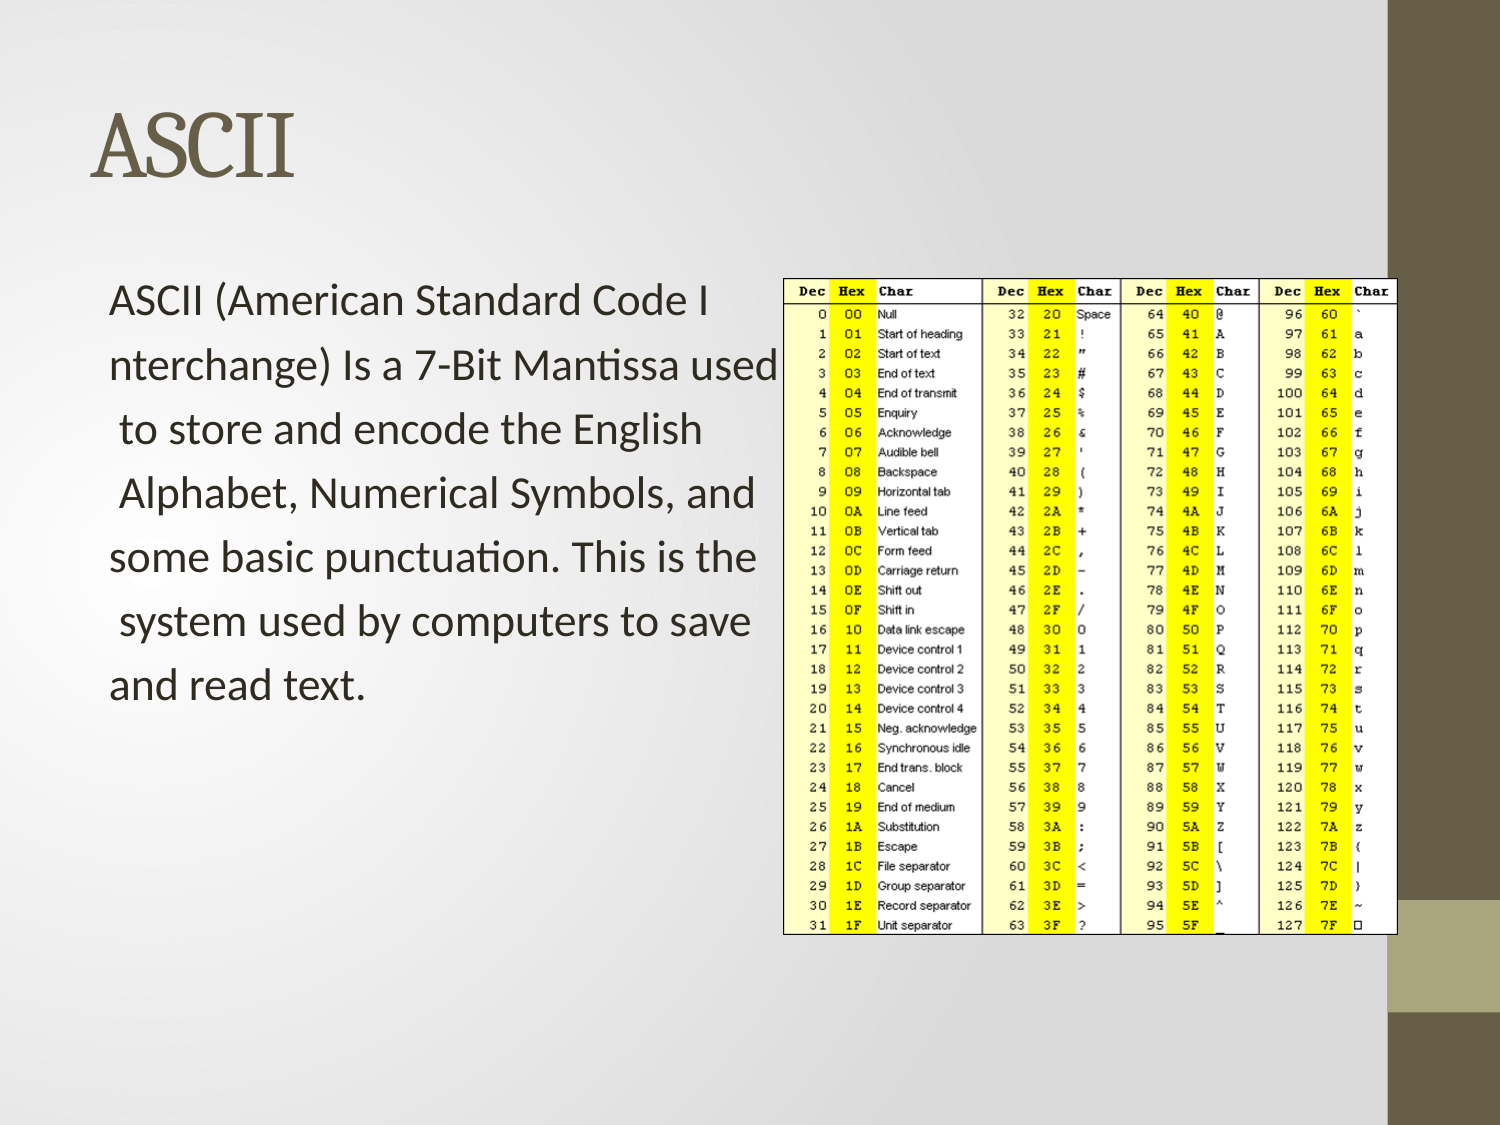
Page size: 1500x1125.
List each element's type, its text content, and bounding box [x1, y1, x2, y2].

title ASCII [75, 45, 1325, 233]
picture [783, 278, 1399, 936]
list ASCII (American Standard Code I nterchange) Is a 7-Bit Mantissa used to store and encode the English Alphabet, Numerical Symbols, and some basic punctuation. This is the system used by computers to save and read text. [75, 262, 1325, 1050]
